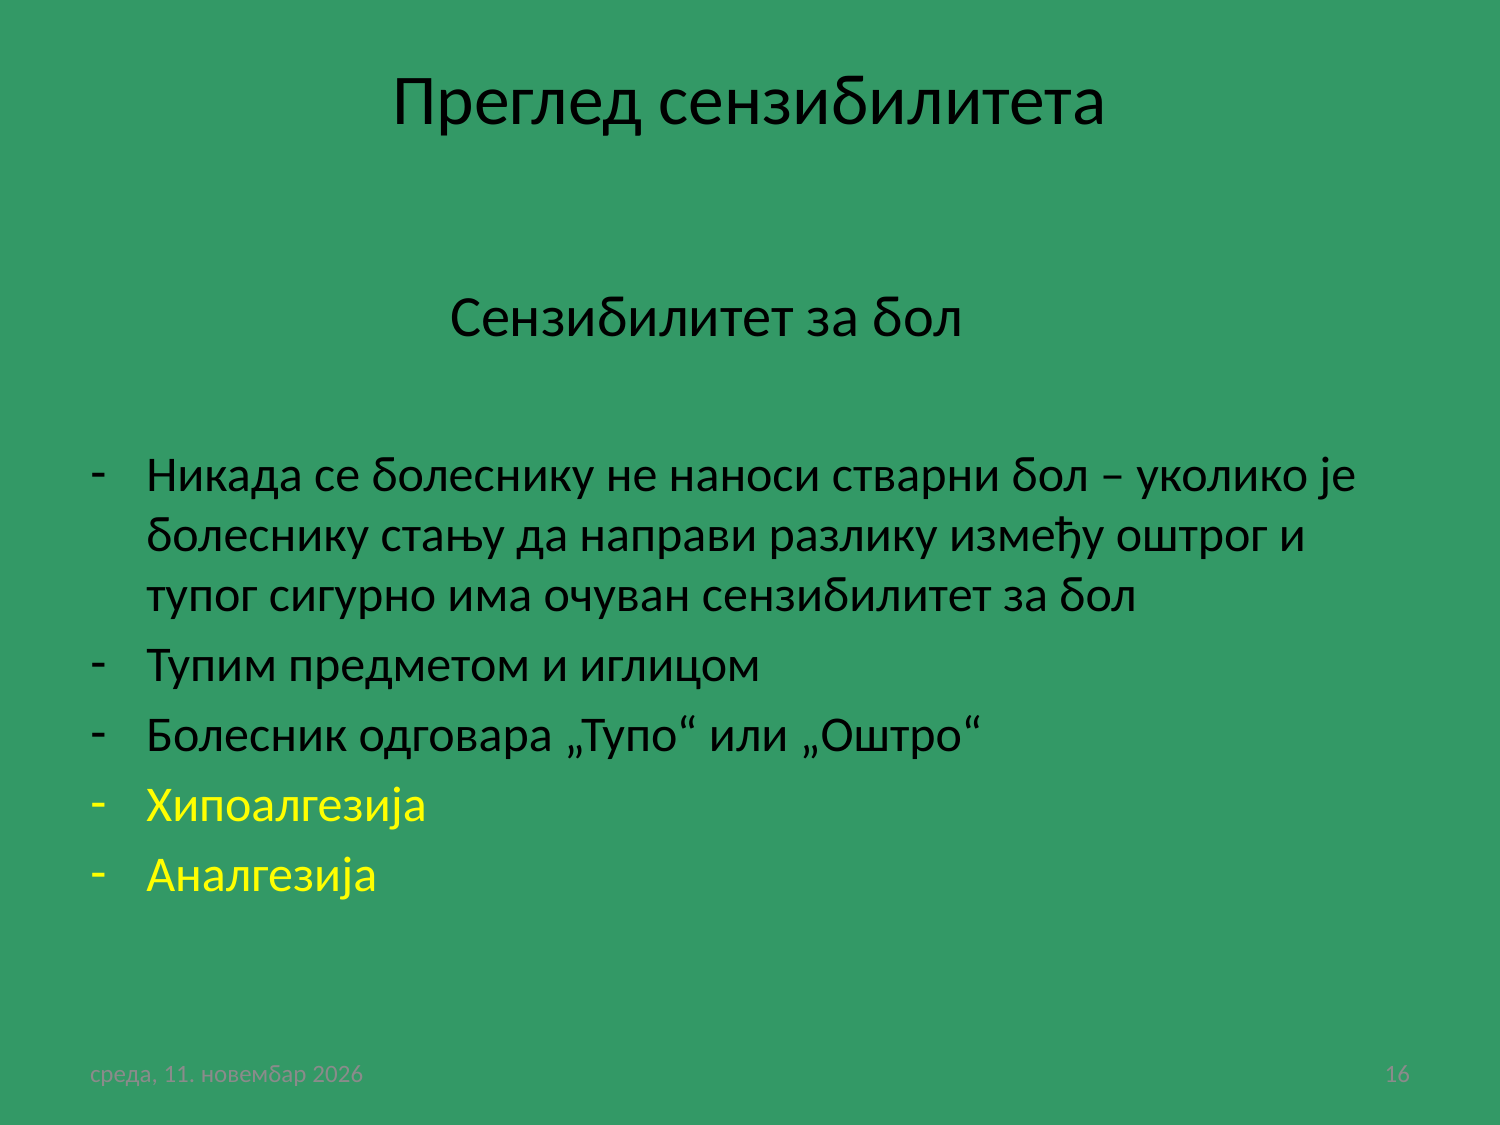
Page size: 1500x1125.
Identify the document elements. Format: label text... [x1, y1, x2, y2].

slide_number 16 [1074, 1042, 1425, 1103]
slide_number субота, 30. јануар 2021 [75, 1042, 425, 1103]
title Преглед сензибилитета [75, 45, 1425, 233]
list Сензибилитет за бол Никада се болеснику не наноси стварни бол – уколико је болеснику стању да направи разлику између оштрог и тупог сигурно има очуван сензибилитет за бол Тупим предметом и иглицом Болесник одговара „Тупо“ или „Оштро“ Хипоалгезија Аналгезија [75, 262, 1425, 1005]
